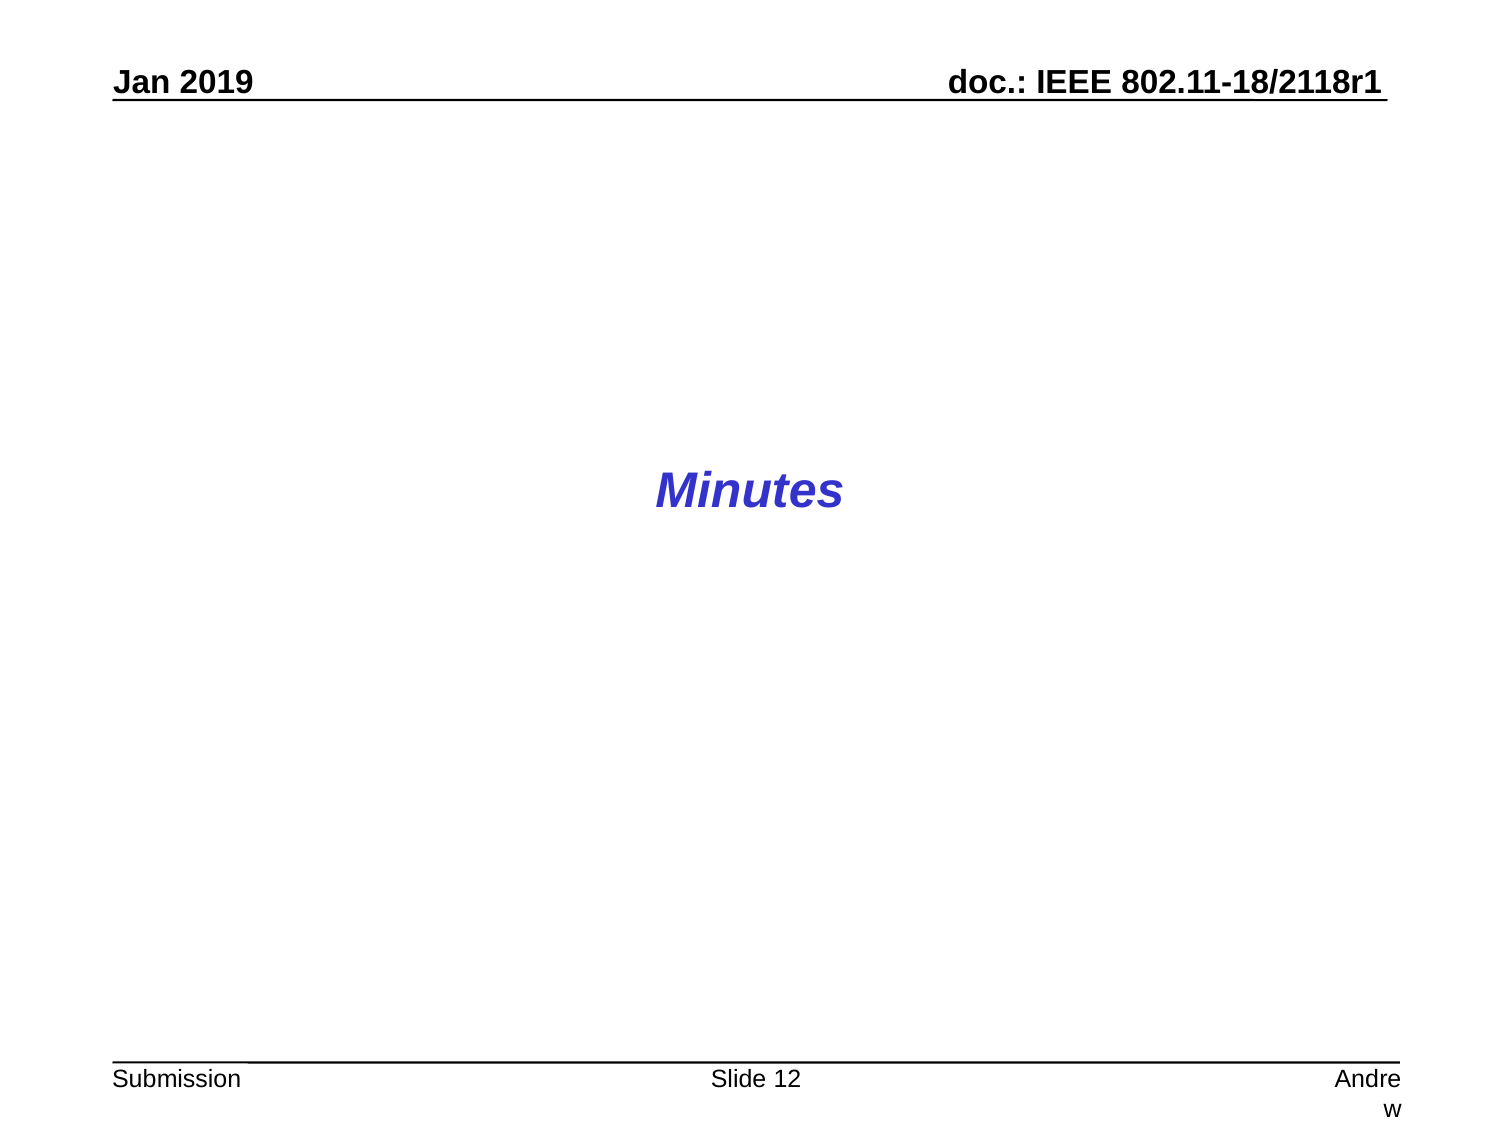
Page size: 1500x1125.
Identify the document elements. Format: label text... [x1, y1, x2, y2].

footer Andrew Myles, Cisco [1320, 1061, 1402, 1093]
list Minutes [112, 324, 1388, 650]
slide_number Slide 12 [709, 1061, 803, 1093]
